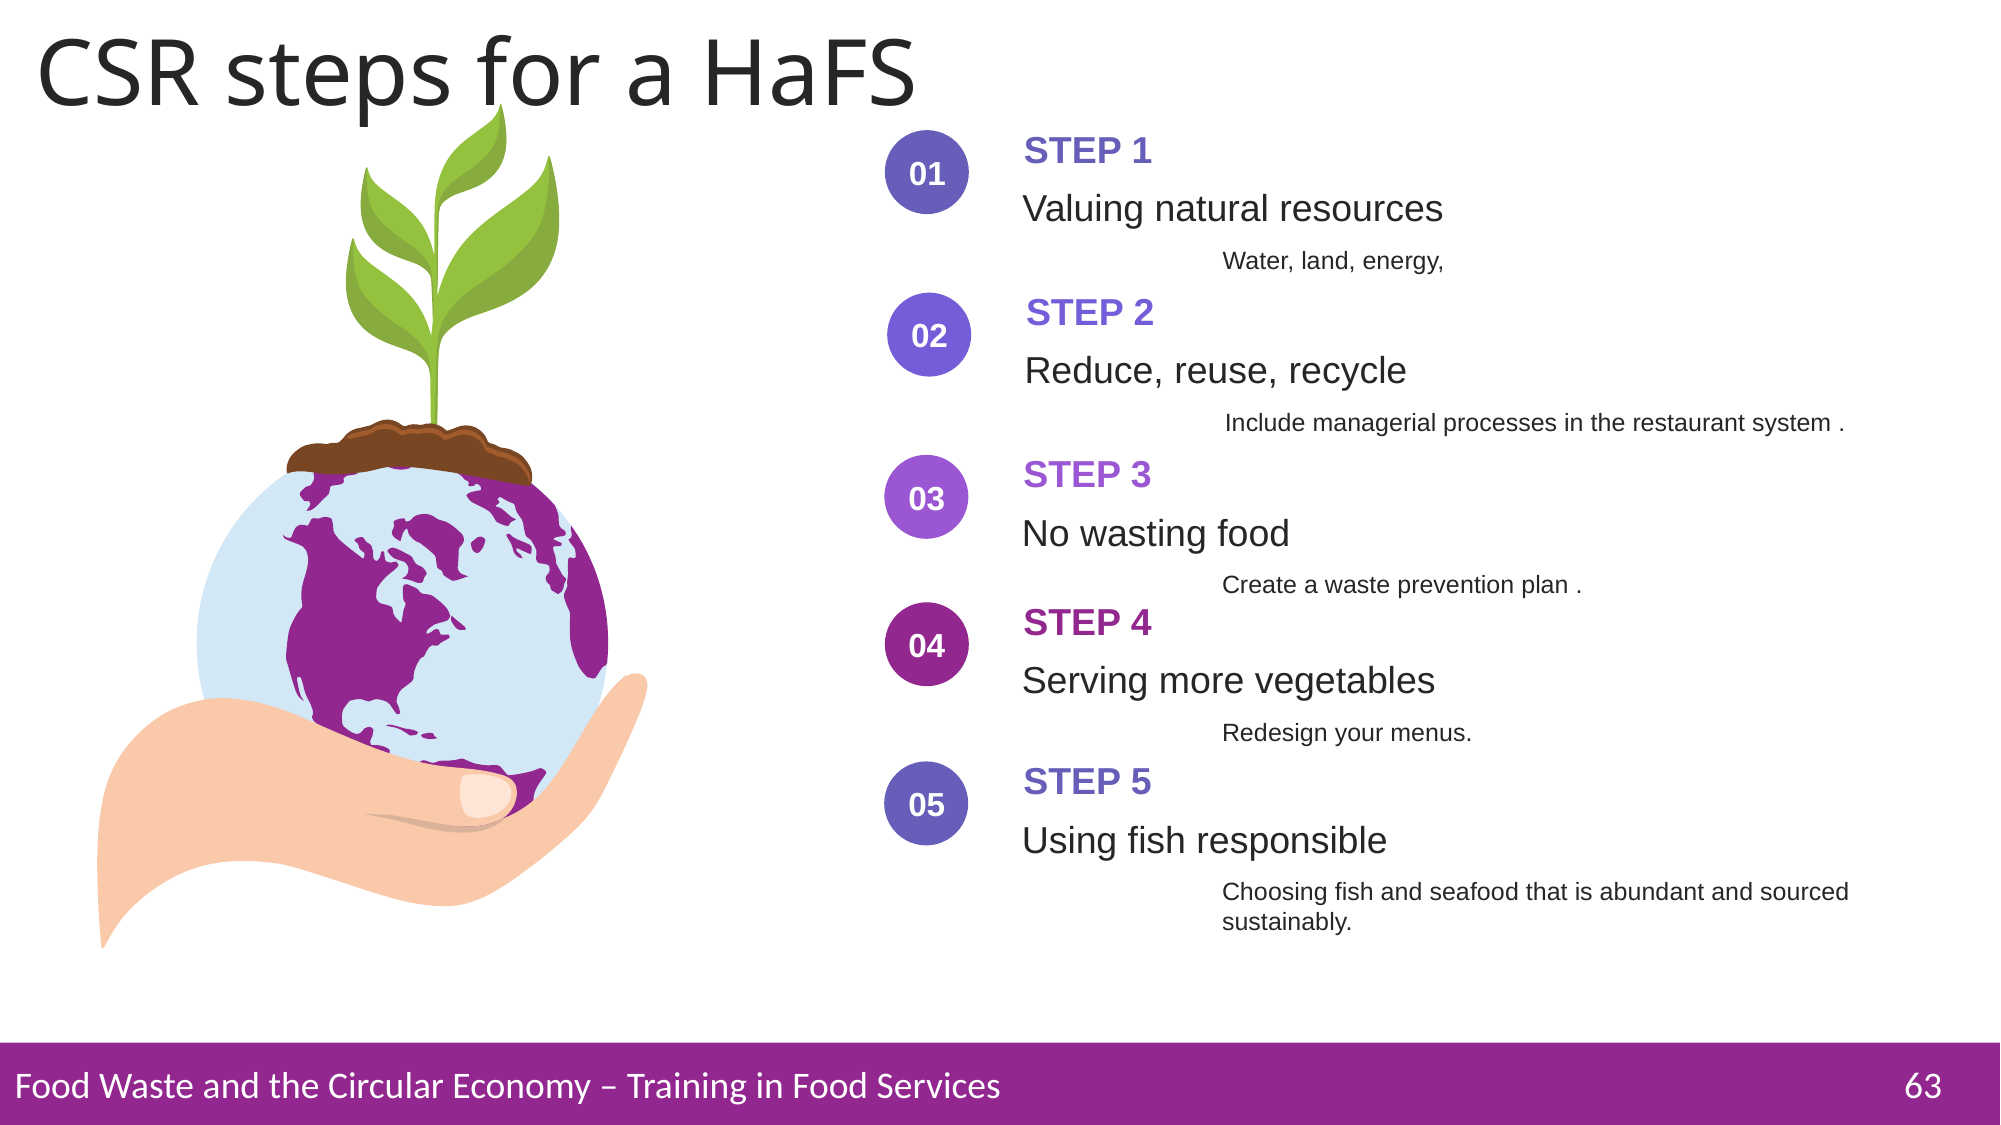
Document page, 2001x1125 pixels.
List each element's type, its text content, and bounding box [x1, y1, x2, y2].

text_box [97, 103, 648, 949]
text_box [884, 749, 1934, 945]
list CSR steps for a HaFS [20, 16, 1919, 135]
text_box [884, 117, 1935, 283]
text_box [884, 589, 1934, 749]
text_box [887, 280, 1937, 445]
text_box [884, 442, 1934, 589]
